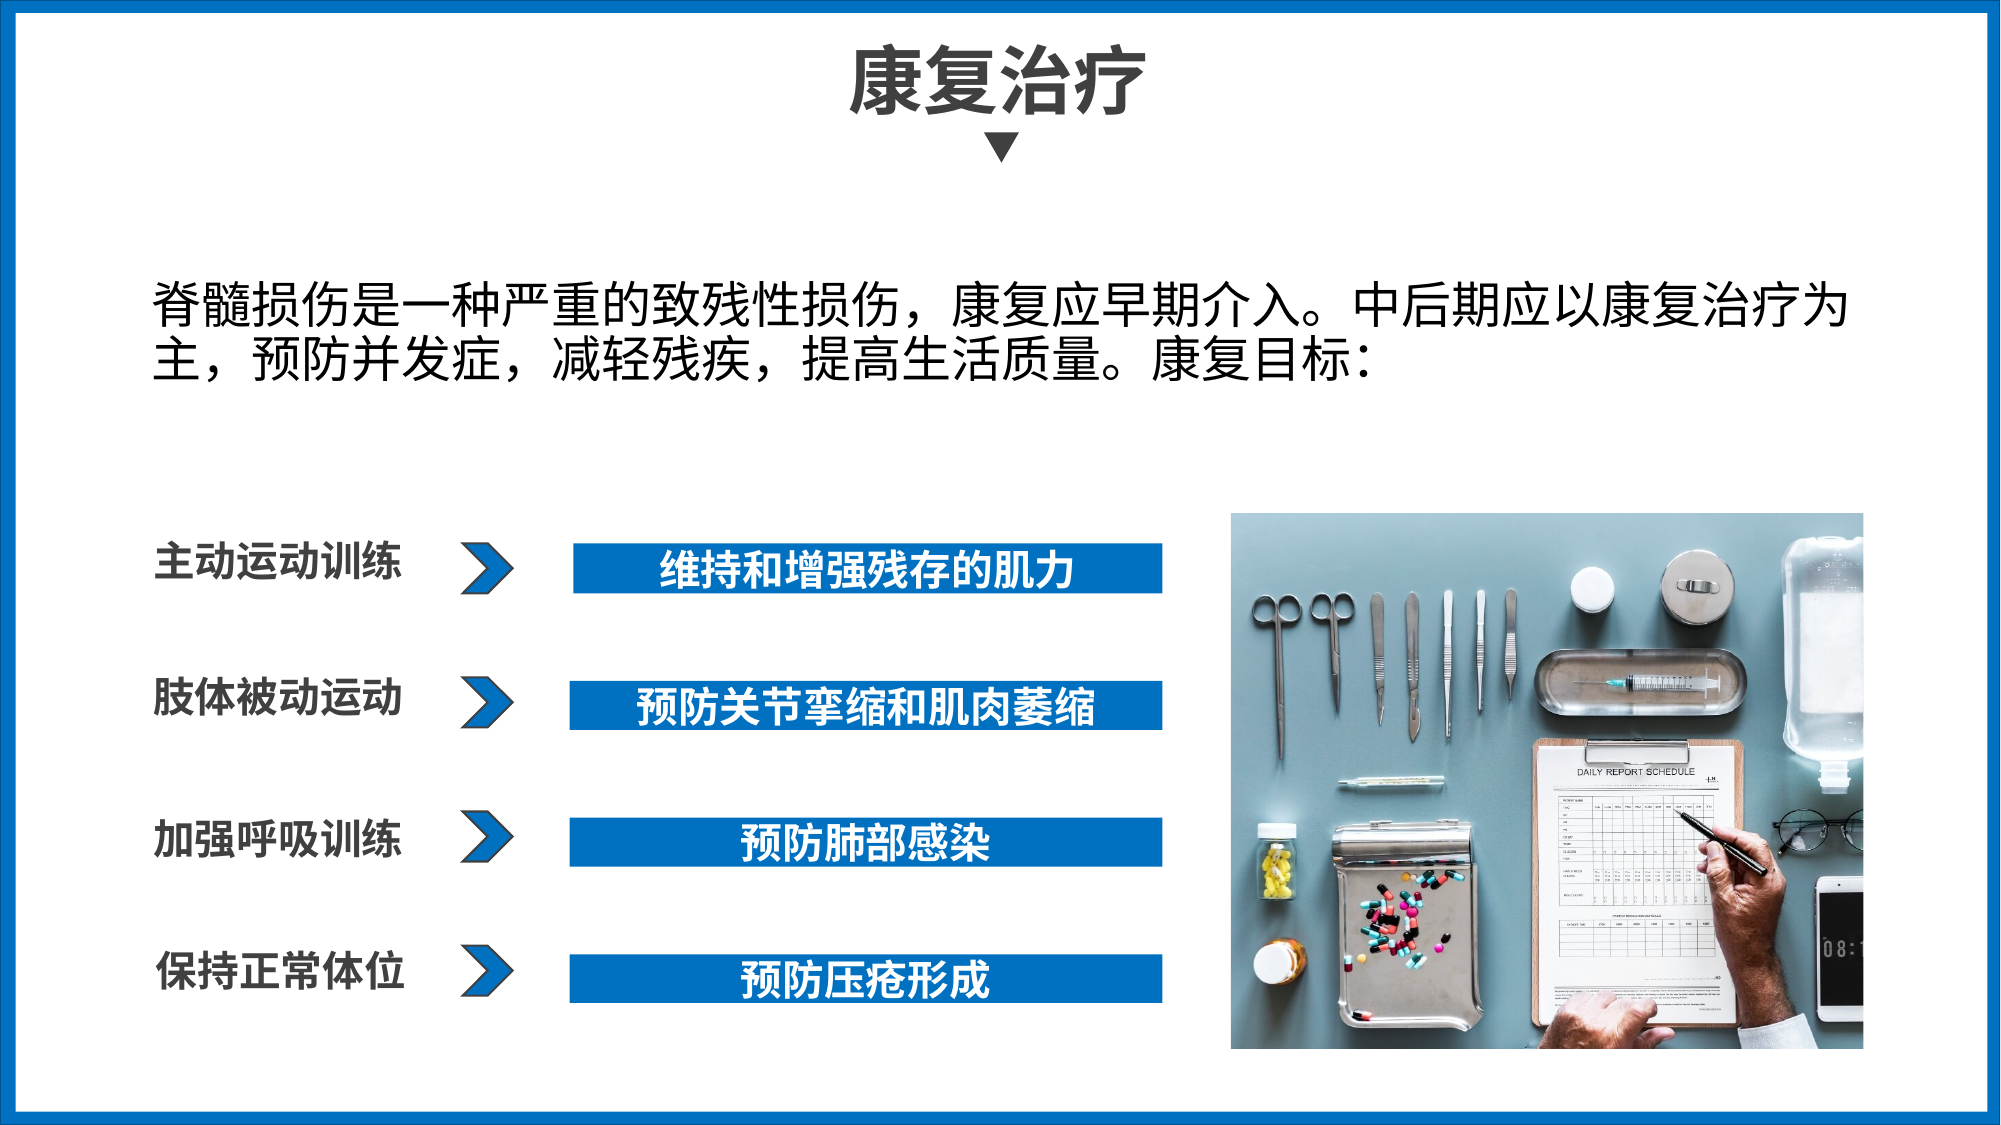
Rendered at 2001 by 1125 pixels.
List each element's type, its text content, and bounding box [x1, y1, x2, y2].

text_box 预防压疮形成 [569, 954, 1163, 1003]
text_box 加强呼吸训练 [138, 805, 419, 870]
text_box [460, 542, 515, 595]
picture [1230, 513, 1864, 1049]
text_box 预防关节挛缩和肌肉萎缩 [569, 680, 1163, 730]
text_box 保持正常体位 [140, 937, 431, 1003]
text_box 肢体被动运动 [138, 663, 419, 729]
text_box [460, 676, 515, 729]
text_box [460, 810, 515, 863]
text_box 预防肺部感染 [569, 817, 1163, 867]
text_box [460, 944, 515, 997]
text_box 主动运动训练 [138, 527, 419, 593]
text_box 维持和增强残存的肌力 [573, 543, 1163, 594]
text_box 脊髓损伤是一种严重的致残性损伤，康复应早期介入。中后期应以康复治疗为主，预防并发症，减轻残疾，提高生活质量。康复目标： [136, 273, 1914, 424]
